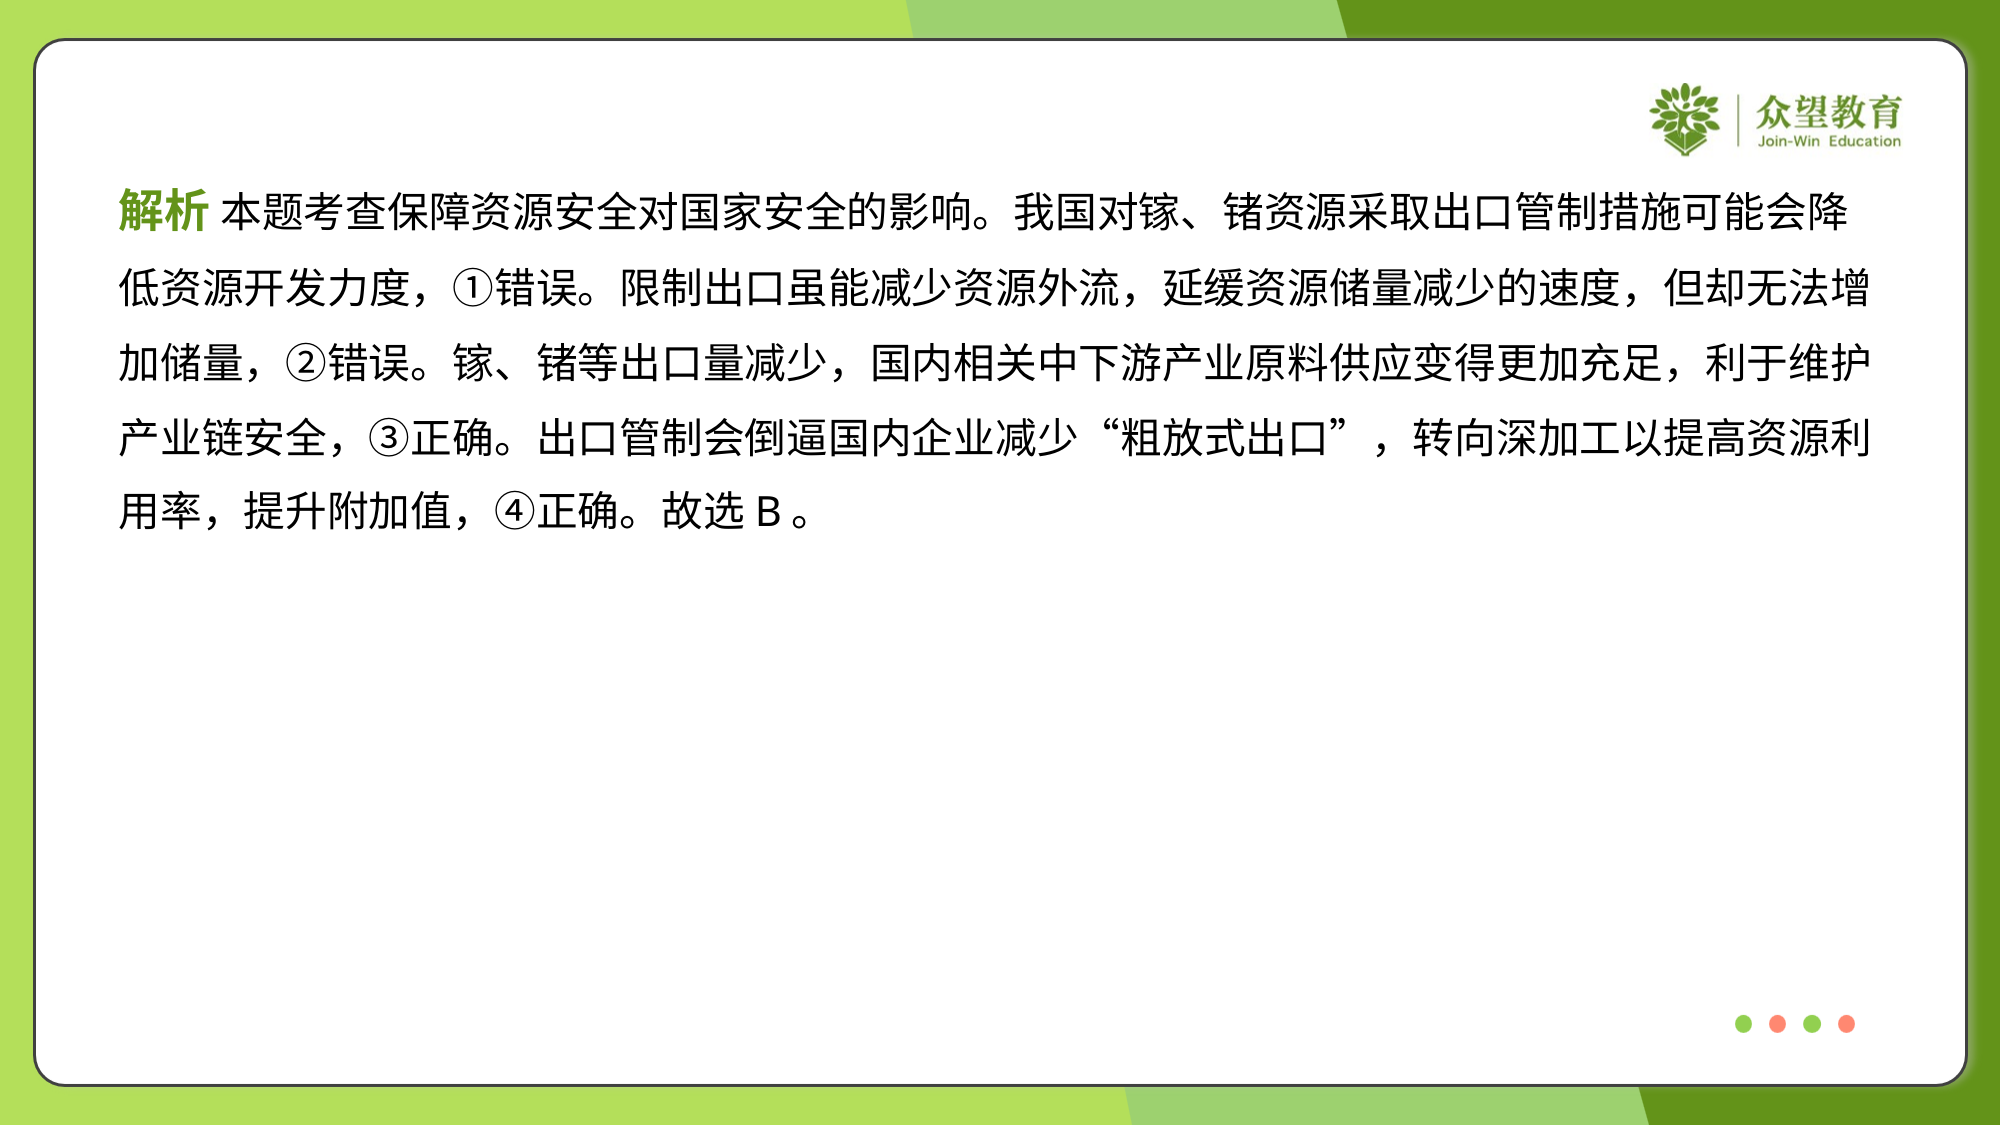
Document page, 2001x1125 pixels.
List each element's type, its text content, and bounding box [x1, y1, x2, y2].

text_box 解析 本题考查保障资源安全对国家安全的影响。我国对镓、锗资源采取出口管制措施可能会降 低资源开发力度，①错误。限制出口虽能减少资源外流，延缓资源储量减少的速度，但却无法增 加储量，②错误。镓、锗等出口量减少，国内相关中下游产业原料供应变得更加充足，利于维护 产业链安全，③正确。出口管制会倒逼国内企业减少“粗放式出口”，转向深加工以提高资源利 用率，提升附加值，④正确。故选B。 [118, 159, 1883, 527]
picture [0, 0, 2000, 1125]
